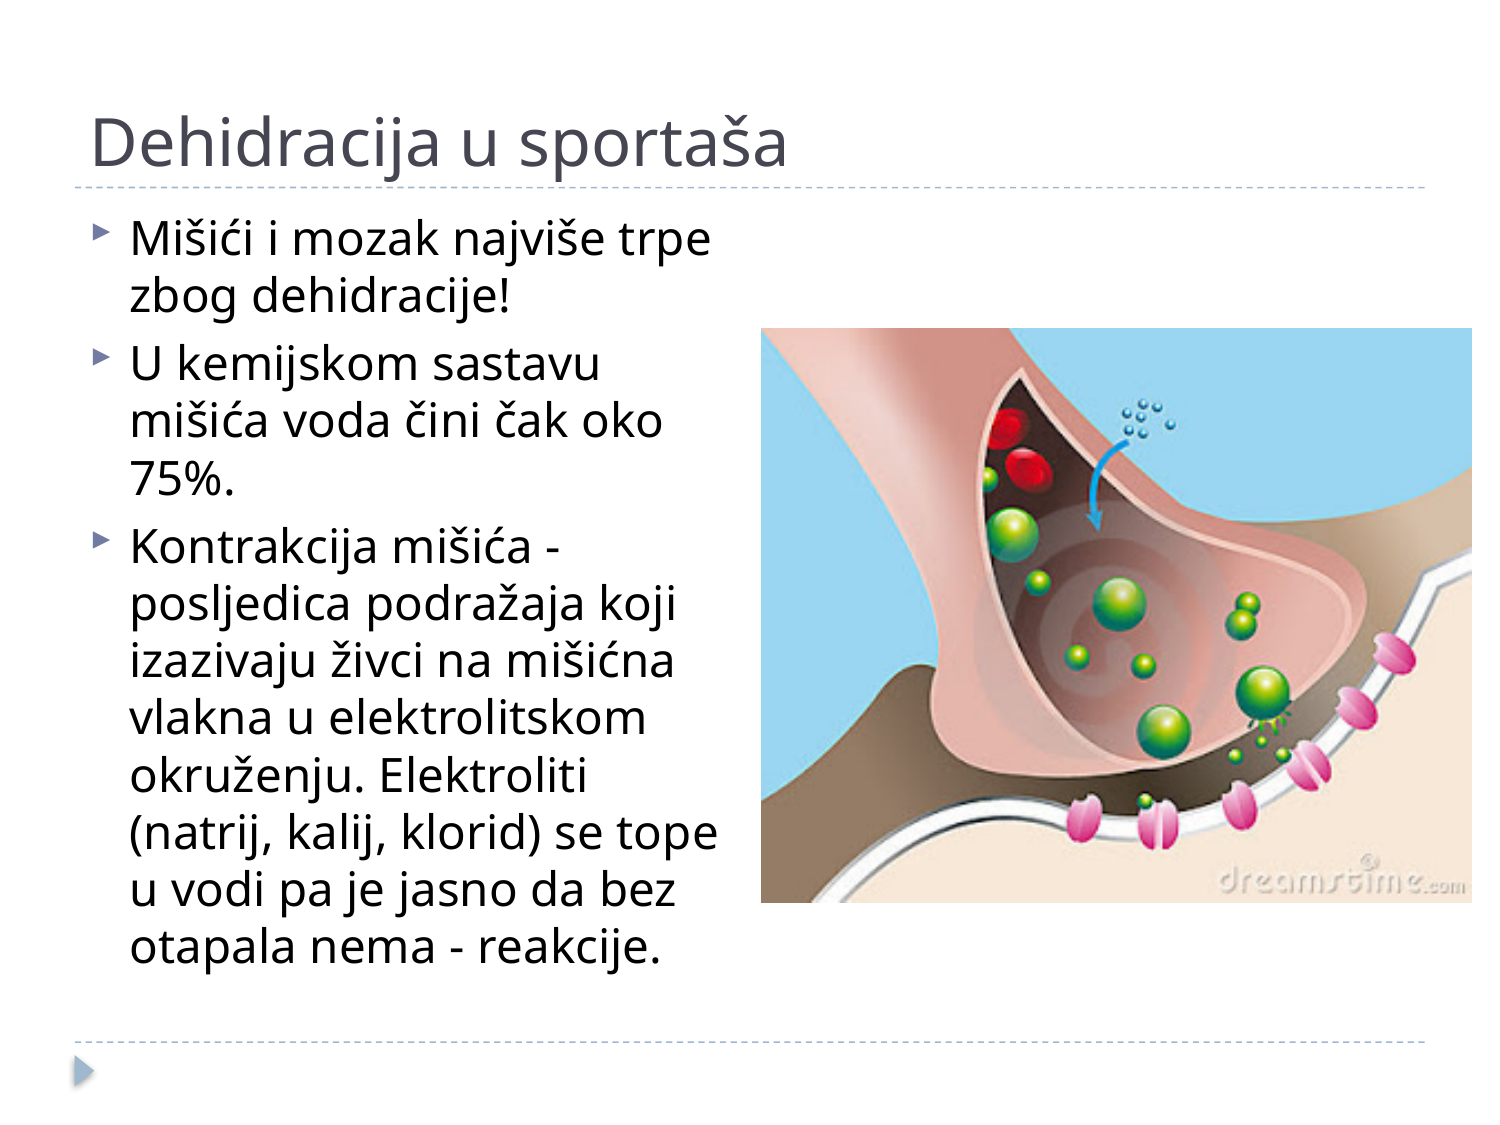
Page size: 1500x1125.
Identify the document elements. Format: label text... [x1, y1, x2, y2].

list Mišići i mozak najviše trpe zbog dehidracije! U kemijskom sastavu mišića voda čini čak oko 75%. Kontrakcija mišića - posljedica podražaja koji izazivaju živci na mišićna vlakna u elektrolitskom okruženju. Elektroliti (natrij, kalij, klorid) se tope u vodi pa je jasno da bez otapala nema - reakcije. [75, 200, 738, 1010]
picture [761, 327, 1472, 903]
title Dehidracija u sportaša [75, 37, 1425, 188]
